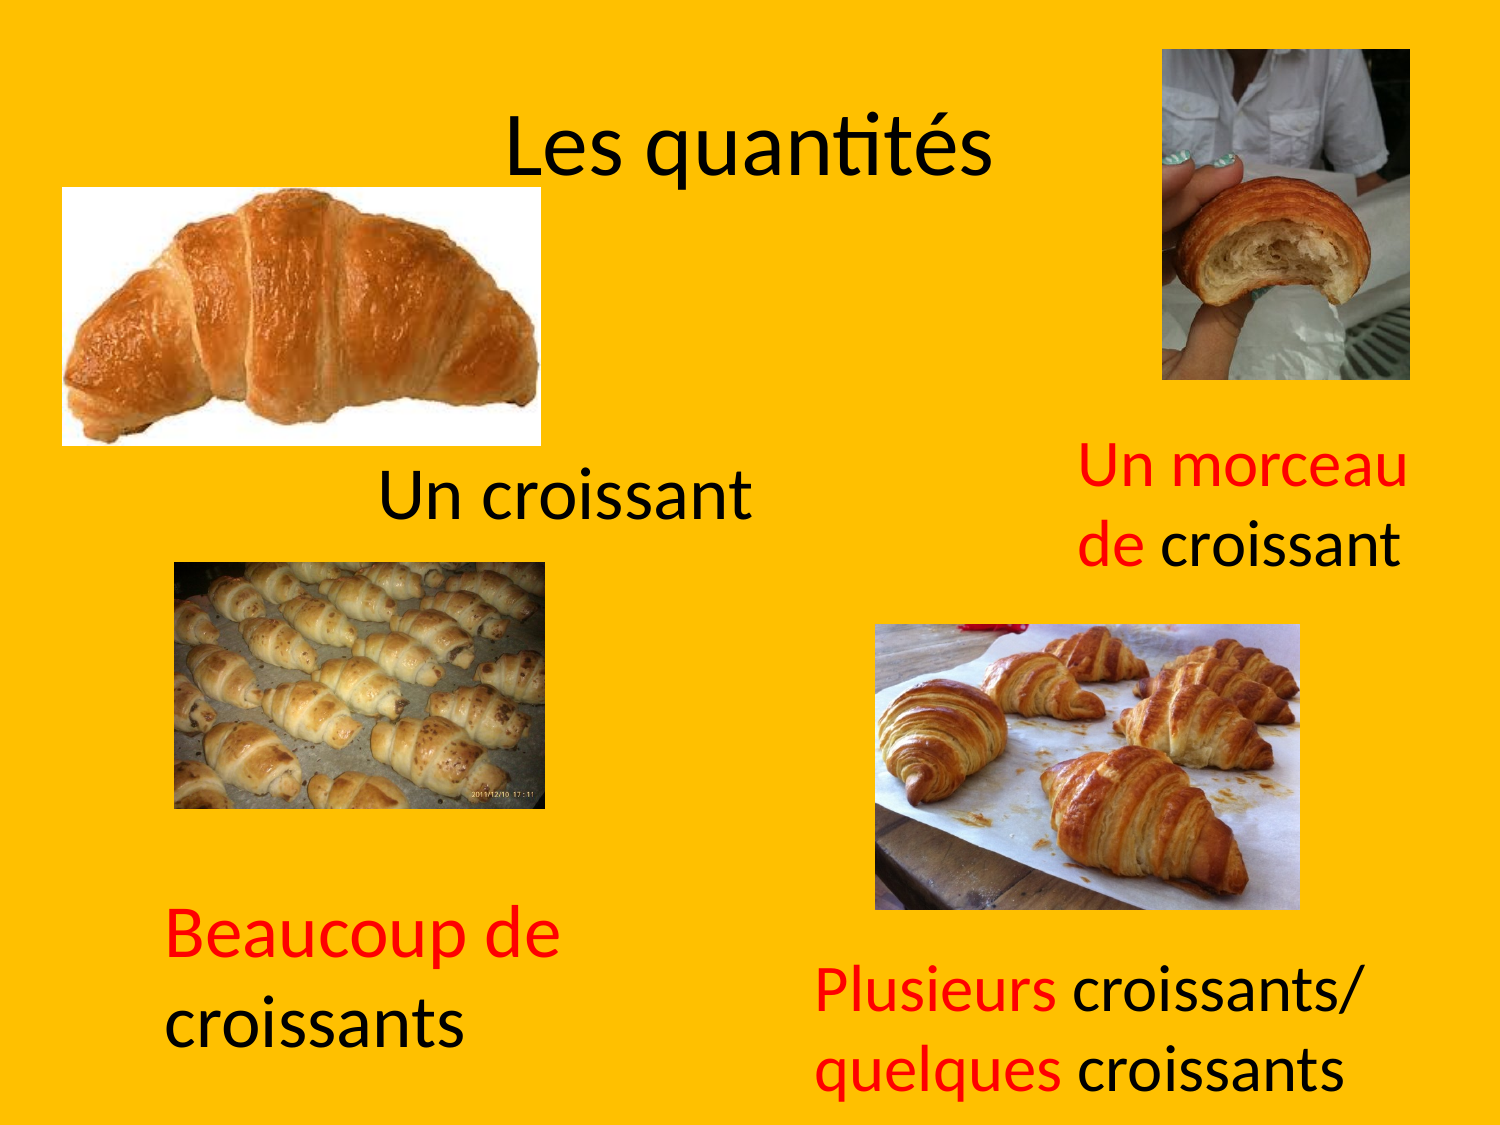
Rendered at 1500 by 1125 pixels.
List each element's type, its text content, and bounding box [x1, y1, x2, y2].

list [174, 562, 545, 810]
picture [874, 624, 1301, 910]
text_box Beaucoup de croissants [149, 874, 600, 1070]
text_box Plusieurs croissants/ quelques croissants [799, 937, 1463, 1113]
picture [1162, 49, 1410, 380]
picture [62, 187, 541, 446]
title Les quantités [75, 45, 1425, 233]
text_box Un croissant [362, 437, 825, 543]
text_box Un morceau de croissant [1062, 412, 1463, 588]
